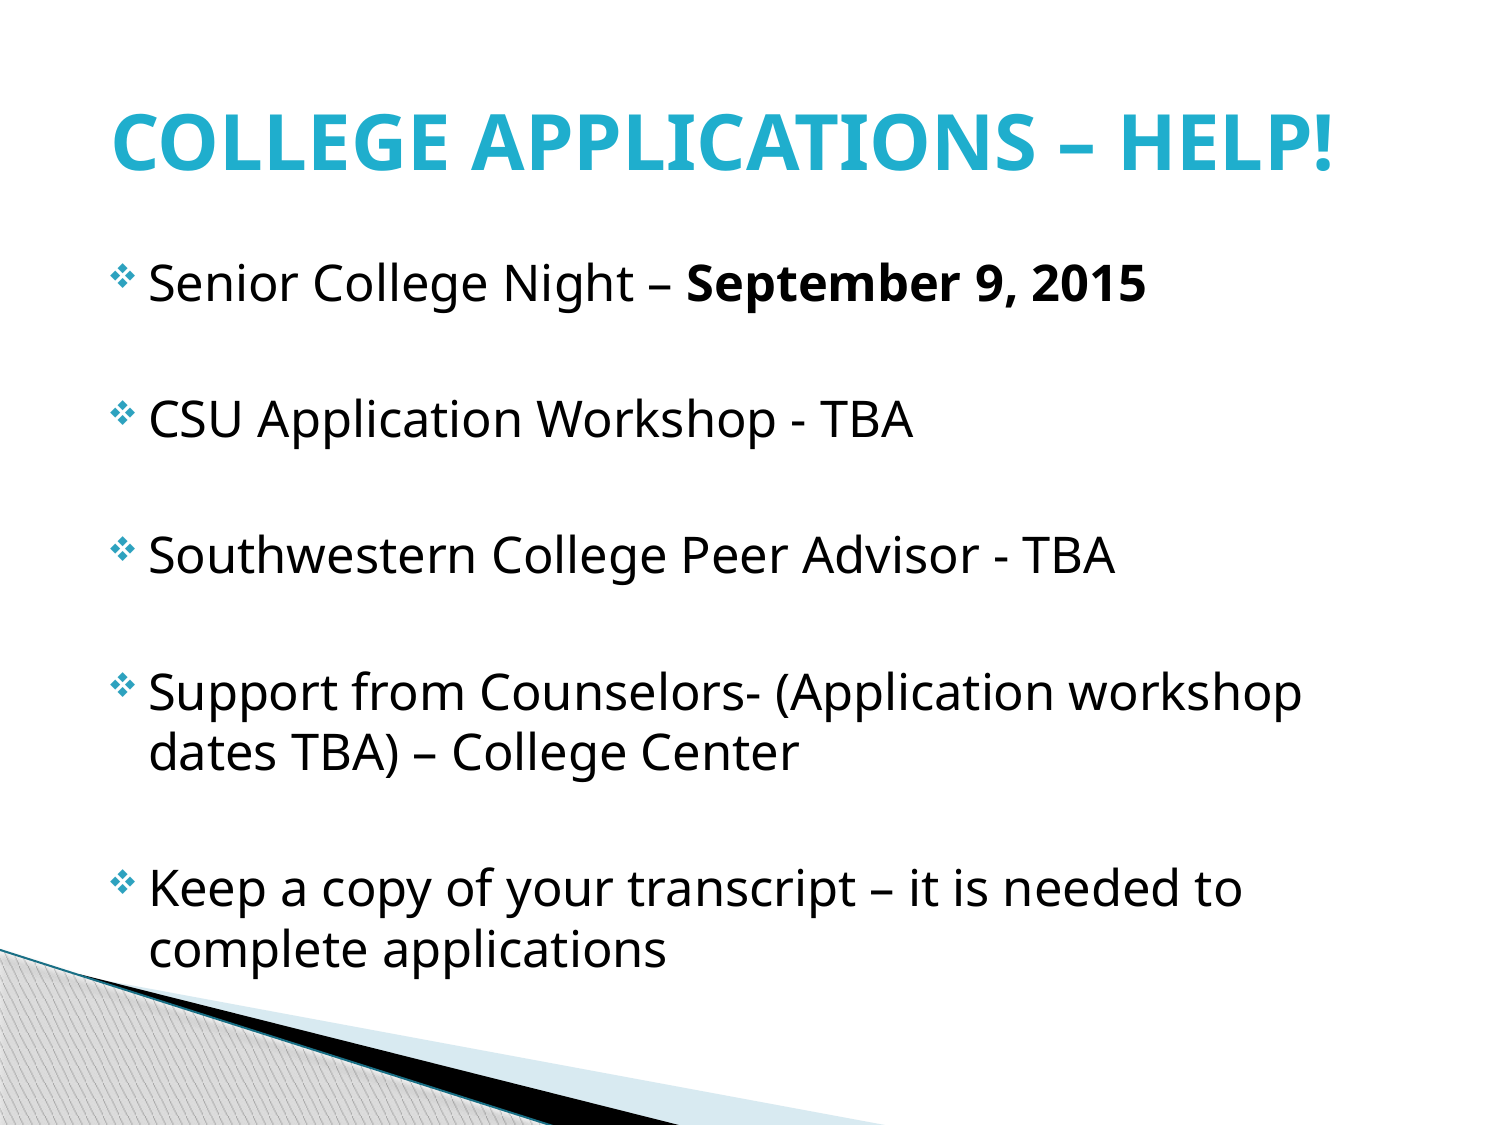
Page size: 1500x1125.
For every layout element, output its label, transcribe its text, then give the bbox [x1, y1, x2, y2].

title COLLEGE APPLICATIONS – HELP! [75, 45, 1425, 233]
list Senior College Night – September 9, 2015 CSU Application Workshop - TBA Southwestern College Peer Advisor - TBA Support from Counselors- (Application workshop dates TBA) – College Center Keep a copy of your transcript – it is needed to complete applications [75, 243, 1425, 986]
